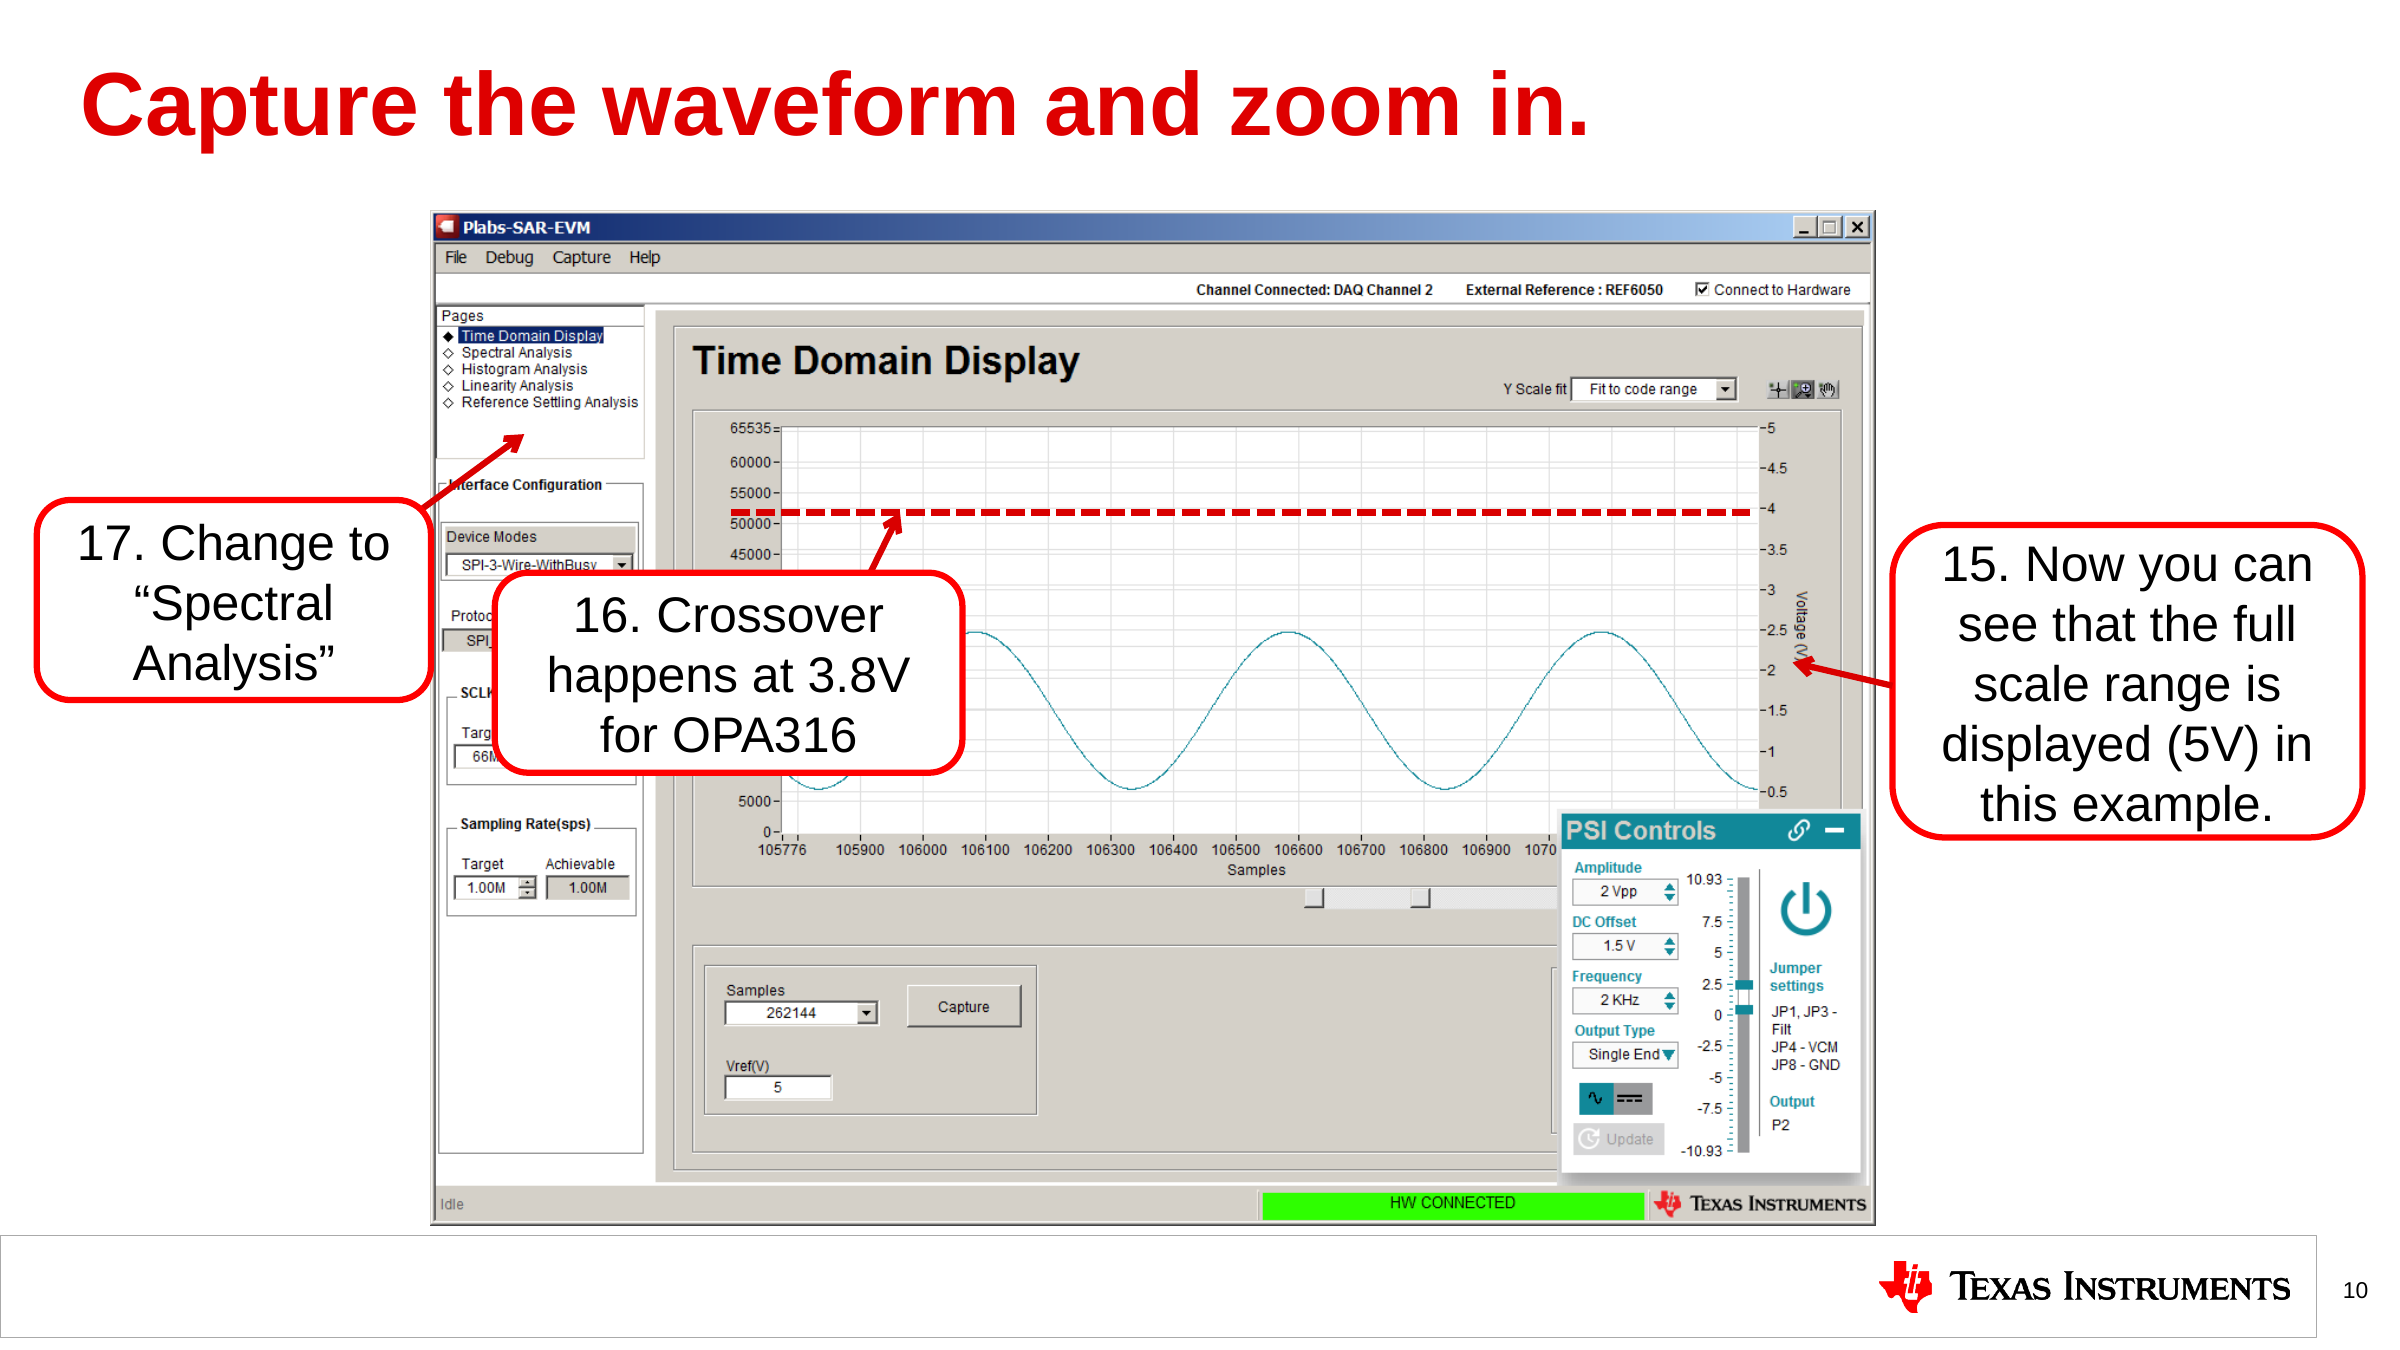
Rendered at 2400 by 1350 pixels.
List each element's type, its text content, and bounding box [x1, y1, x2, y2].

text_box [1792, 662, 1893, 686]
slide_number 10 [1828, 1265, 2389, 1307]
title Capture the waveform and zoom in. [60, 27, 2282, 189]
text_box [494, 512, 1751, 773]
picture [1879, 1261, 2290, 1265]
text_box 15. Now you can see that the full scale range is displayed (5V) in this example. [1890, 522, 2365, 840]
picture [430, 210, 1876, 1227]
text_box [36, 433, 525, 701]
picture [1879, 1307, 2290, 1313]
